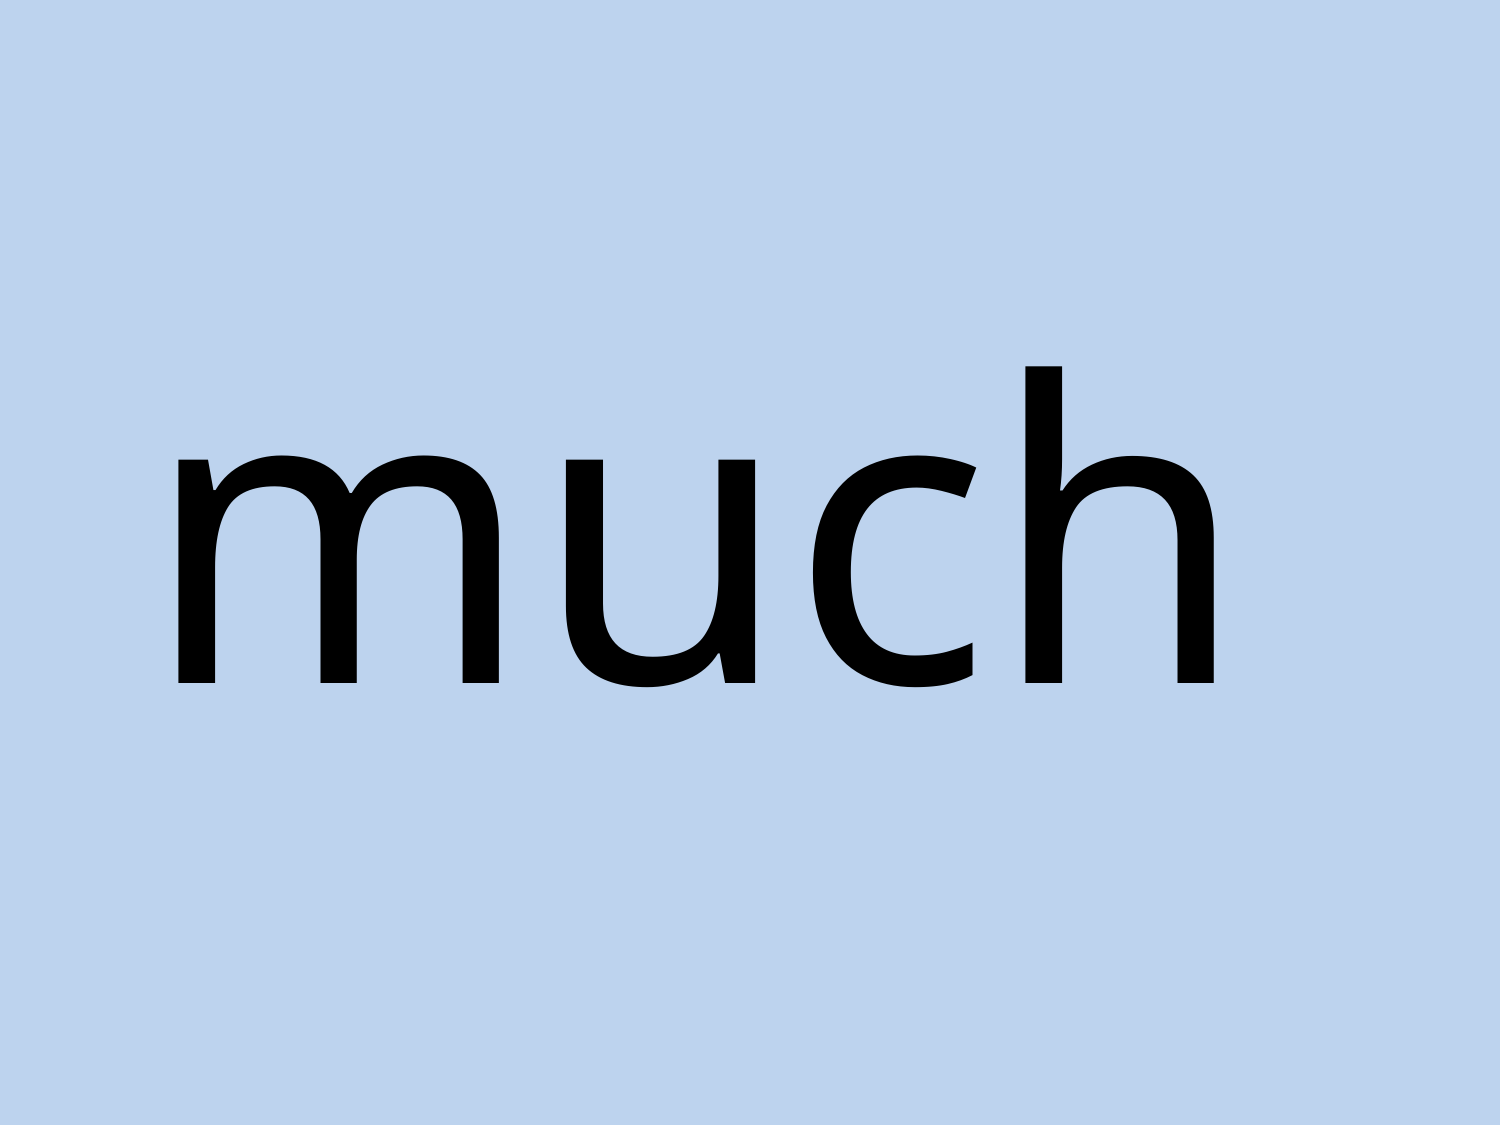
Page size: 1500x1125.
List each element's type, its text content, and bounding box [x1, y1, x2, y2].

text_box much [41, 259, 1459, 775]
